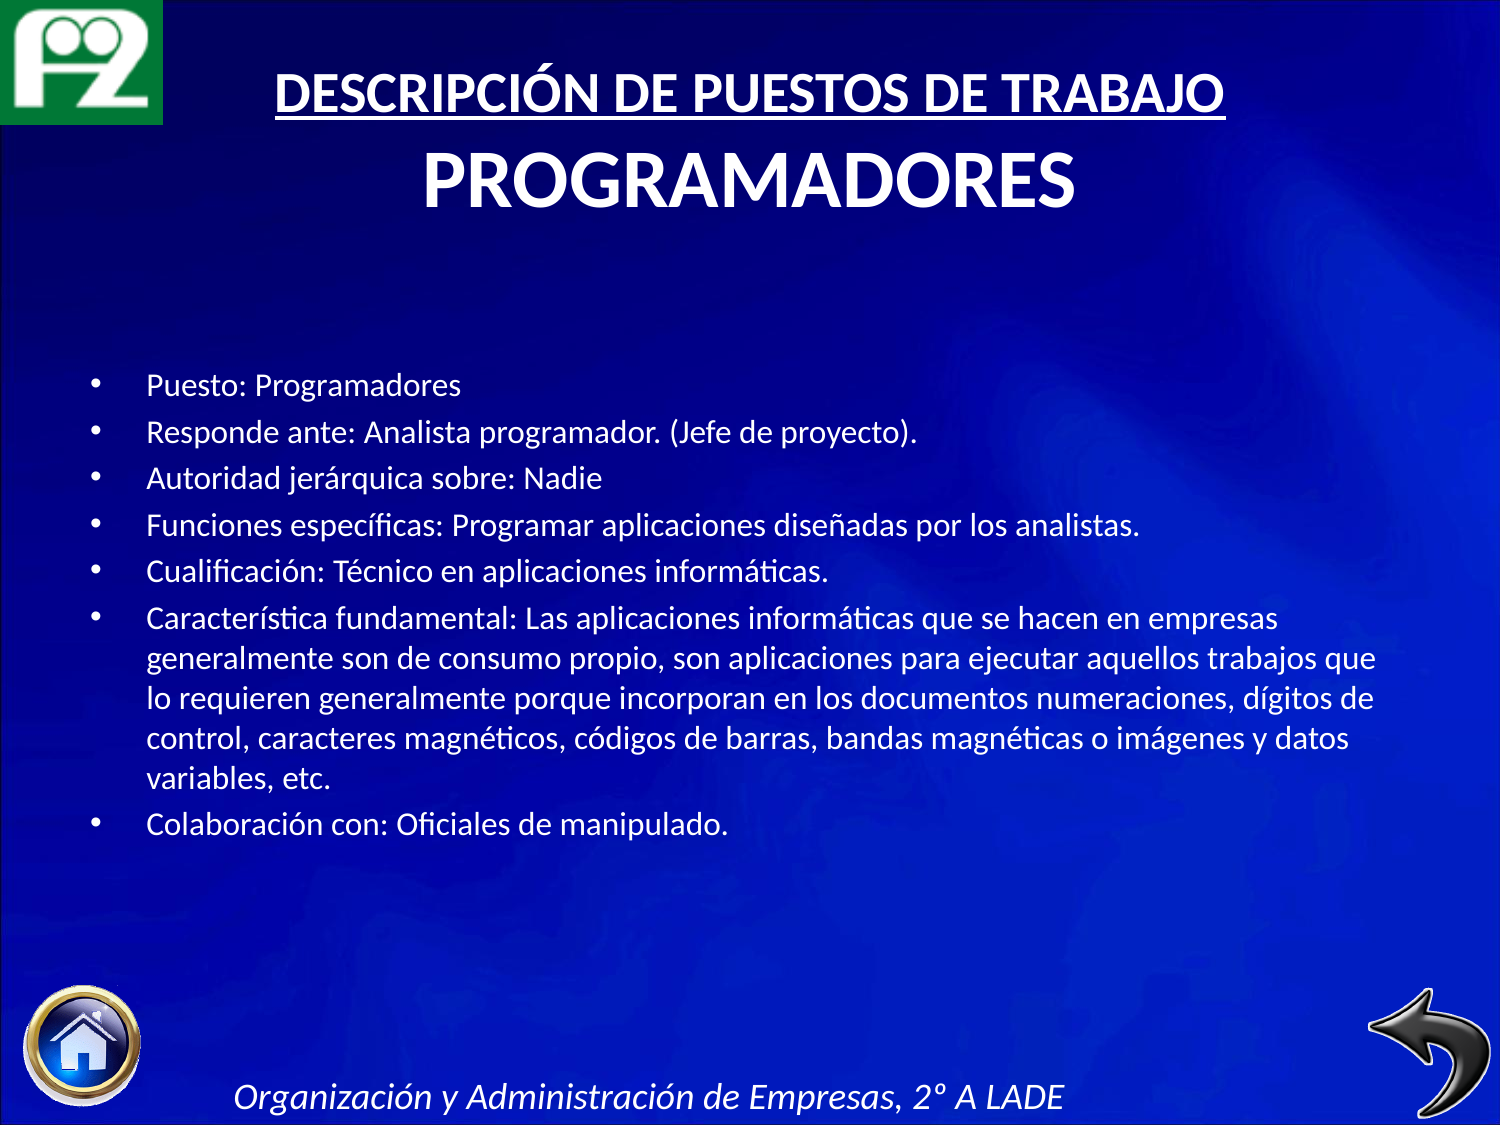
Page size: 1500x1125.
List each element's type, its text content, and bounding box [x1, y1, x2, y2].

picture [0, 0, 1500, 1125]
list Puesto: Programadores Responde ante: Analista programador. (Jefe de proyecto). Autoridad jerárquica sobre: Nadie Funciones específicas: Programar aplicaciones diseñadas por los analistas. Cualificación: Técnico en aplicaciones informáticas. Característica fundamental: Las aplicaciones informáticas que se hacen en empresas generalmente son de consumo propio, son aplicaciones para ejecutar aquellos trabajos que lo requieren generalmente porque incorporan en los documentos numeraciones, dígitos de control, caracteres magnéticos, códigos de barras, bandas magnéticas o imágenes y datos variables, etc. Colaboración con: Oficiales de manipulado. [74, 262, 1426, 1006]
title DESCRIPCIÓN DE PUESTOS DE TRABAJO PROGRAMADORES [74, 44, 1426, 233]
text_box Organización y Administración de Empresas, 2º A LADE [218, 1064, 1199, 1125]
